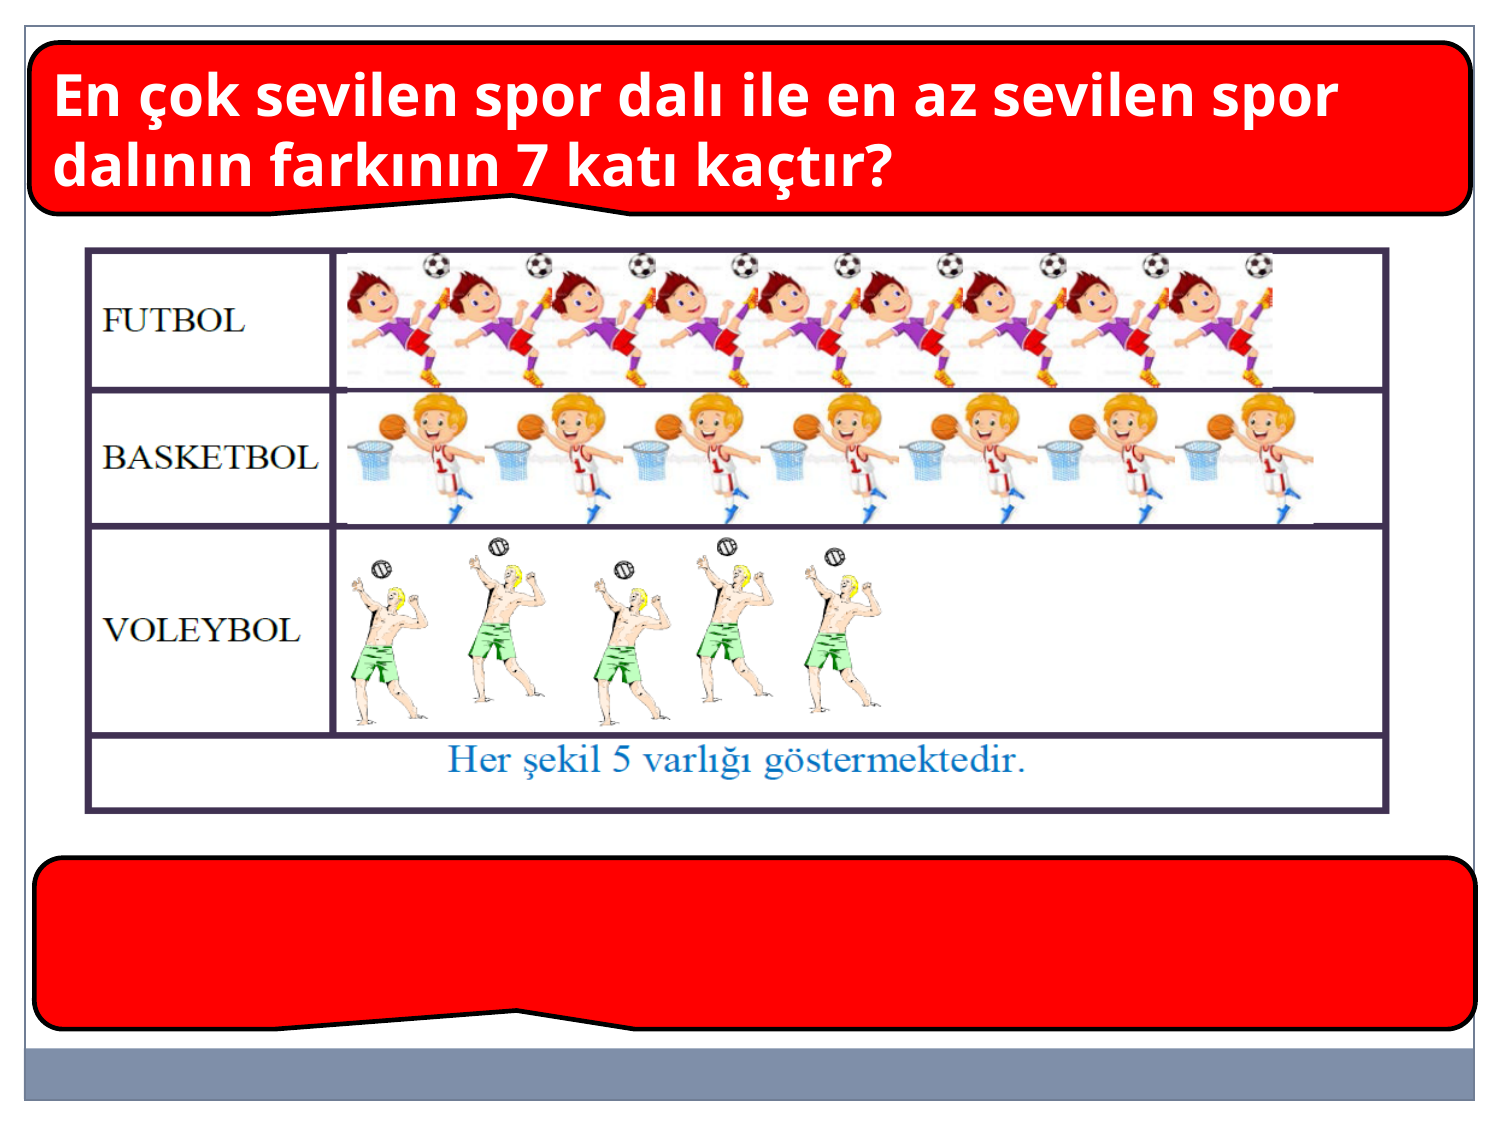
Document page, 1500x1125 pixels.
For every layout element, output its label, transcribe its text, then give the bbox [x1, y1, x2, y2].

text_box [34, 857, 1476, 1030]
text_box En çok sevilen spor dalı ile en az sevilen spor dalının farkının 7 katı kaçtır? [29, 42, 1471, 215]
picture [80, 243, 1405, 825]
